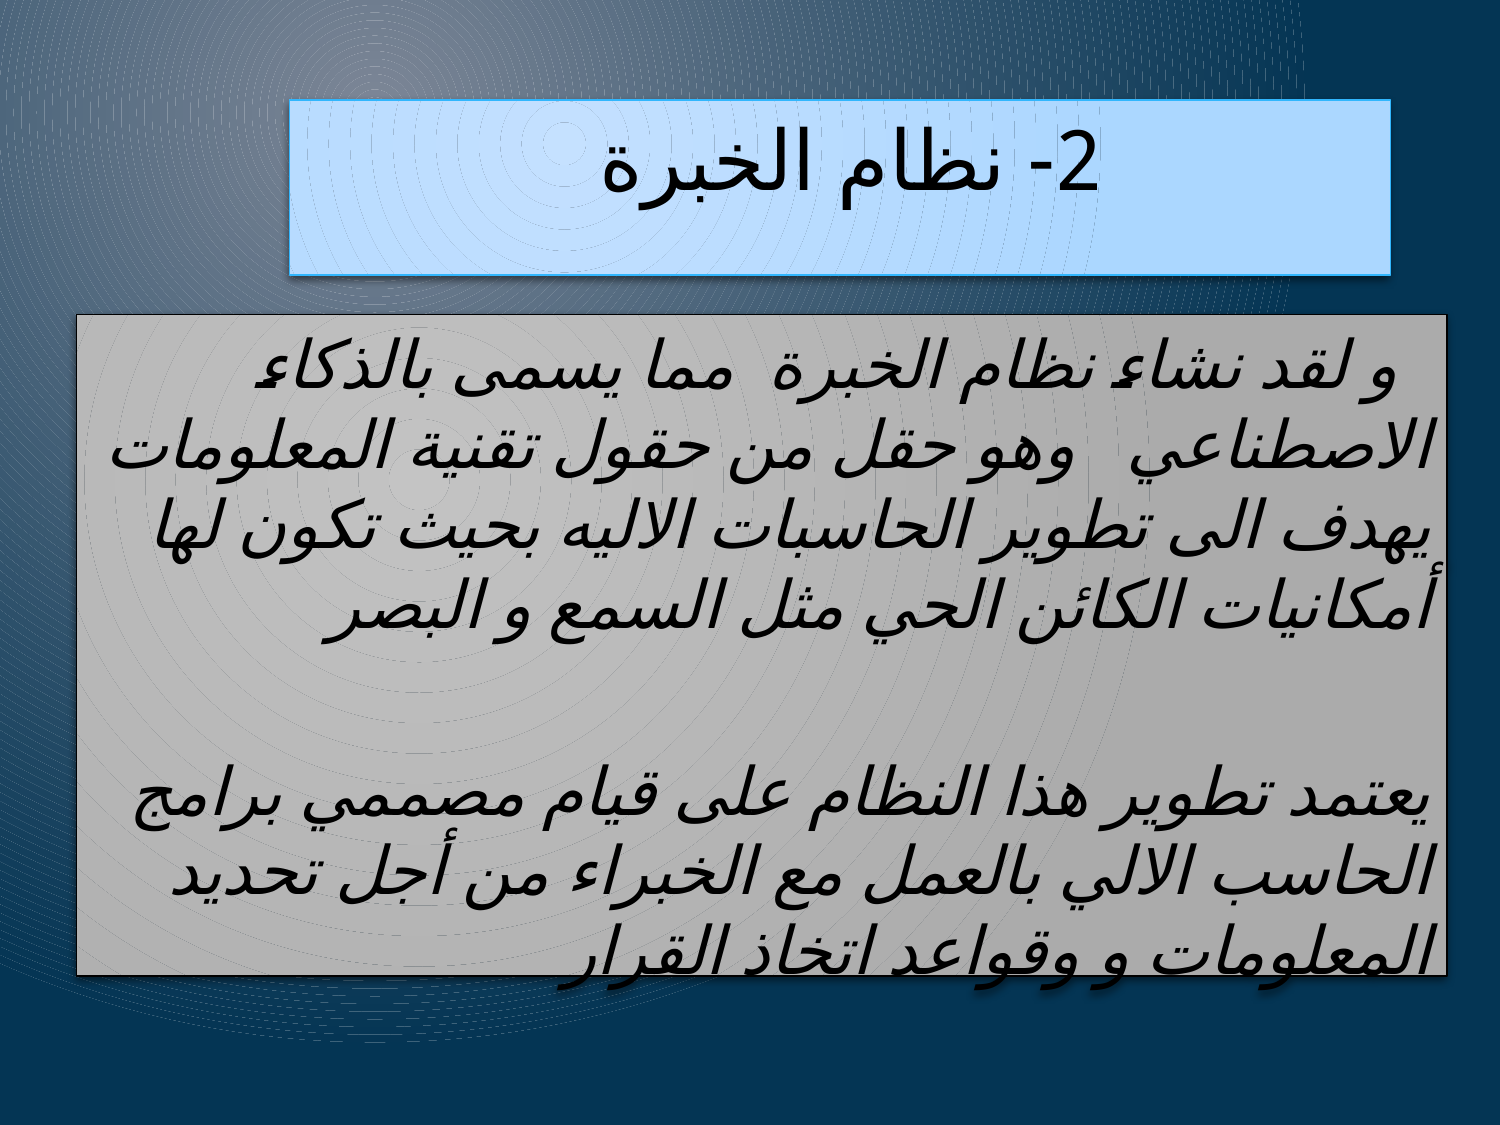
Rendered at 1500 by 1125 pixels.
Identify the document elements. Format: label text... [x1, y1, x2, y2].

title 2- نظام الخبرة [289, 99, 1391, 276]
list و لقد نشاء نظام الخبرة مما يسمى بالذكاء الاصطناعي وهو حقل من حقول تقنية المعلومات يهدف الى تطوير الحاسبات الاليه بحيث تكون لها أمكانيات الكائن الحي مثل السمع و البصر يعتمد تطوير هذا النظام على قيام مصممي برامج الحاسب الالي بالعمل مع الخبراء من أجل تحديد المعلومات و وقواعد اتخاذ القرار [76, 314, 1448, 977]
